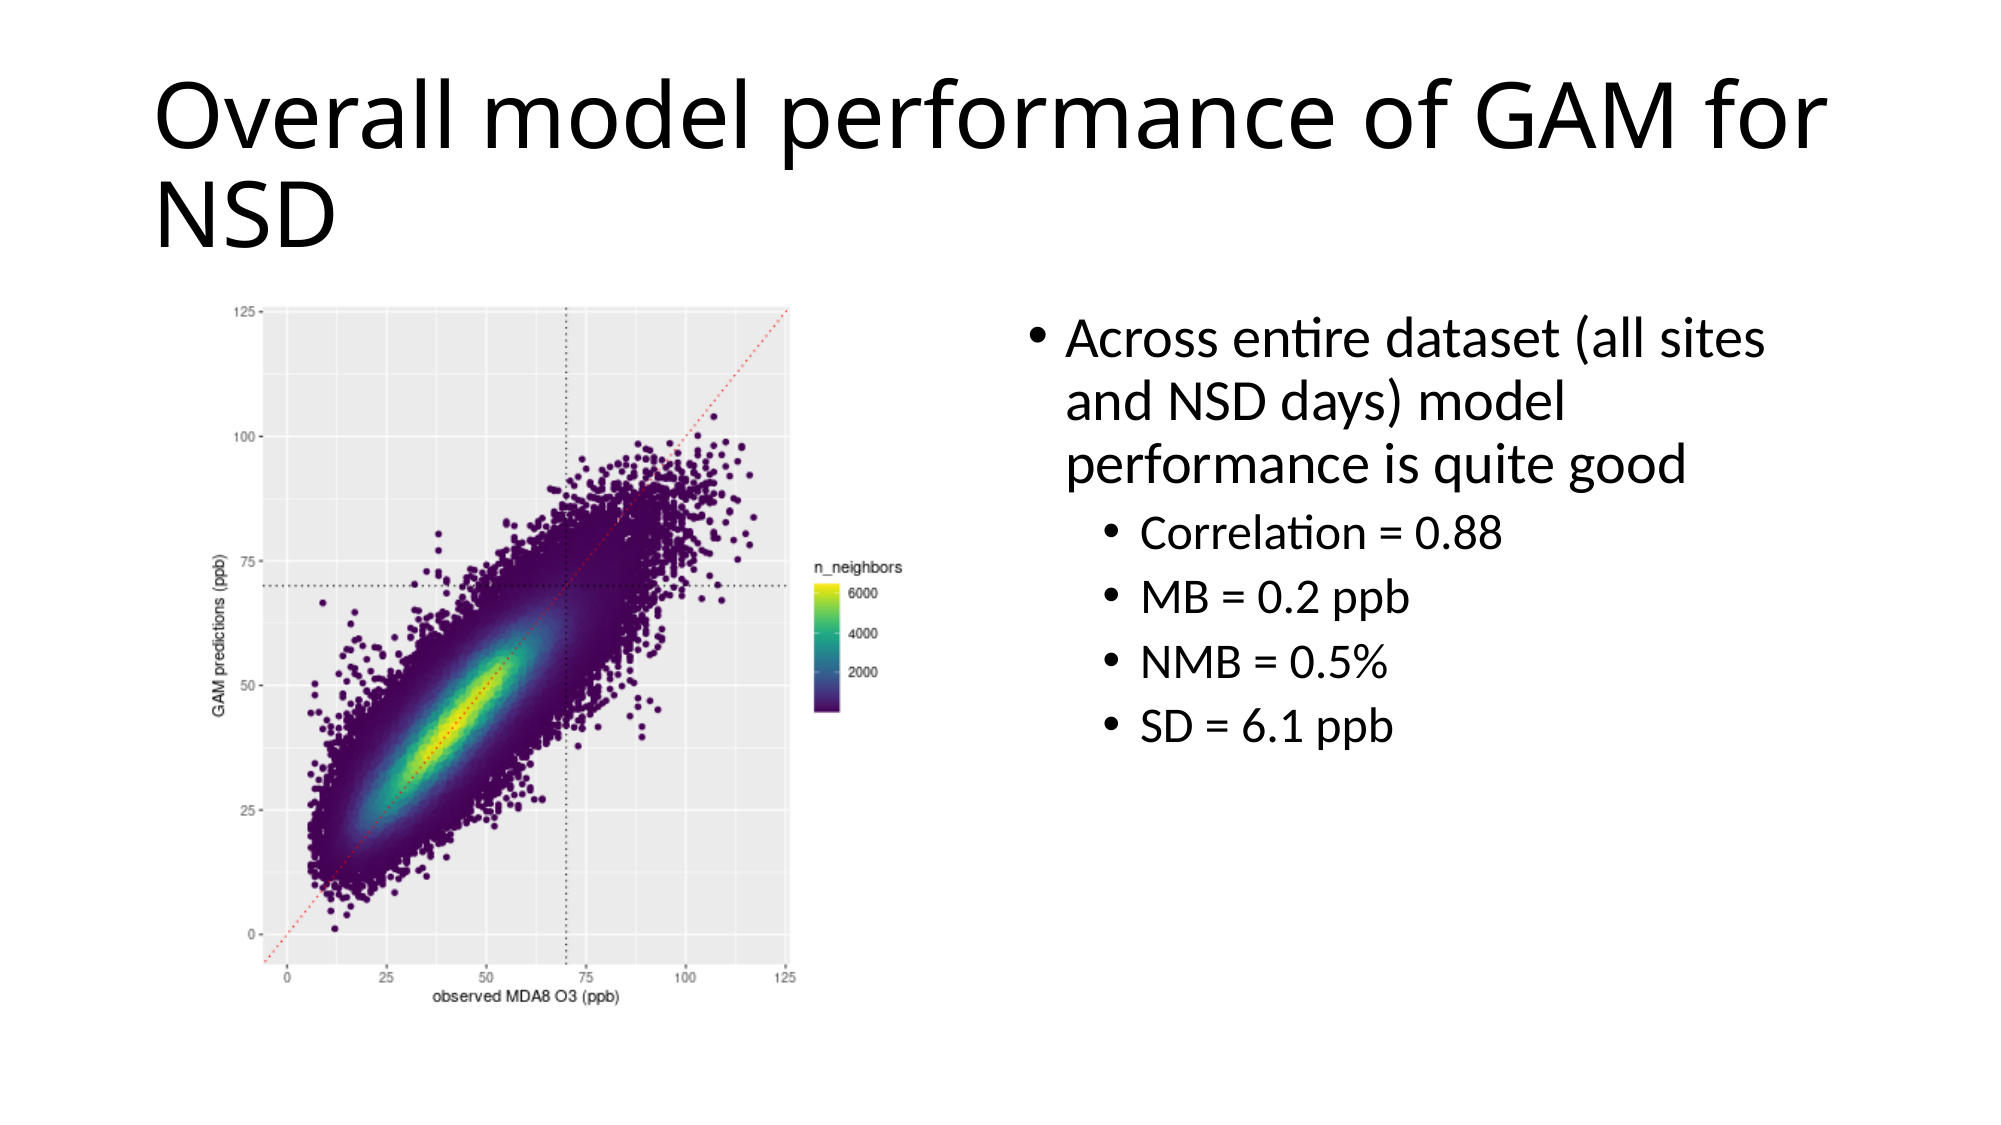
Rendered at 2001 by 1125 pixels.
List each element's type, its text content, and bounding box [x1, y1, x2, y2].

title Overall model performance of GAM for NSD [137, 59, 1863, 278]
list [205, 299, 920, 1014]
list Across entire dataset (all sites and NSD days) model performance is quite good Correlation = 0.88 MB = 0.2 ppb NMB = 0.5% SD = 6.1 ppb [1012, 299, 1863, 1014]
